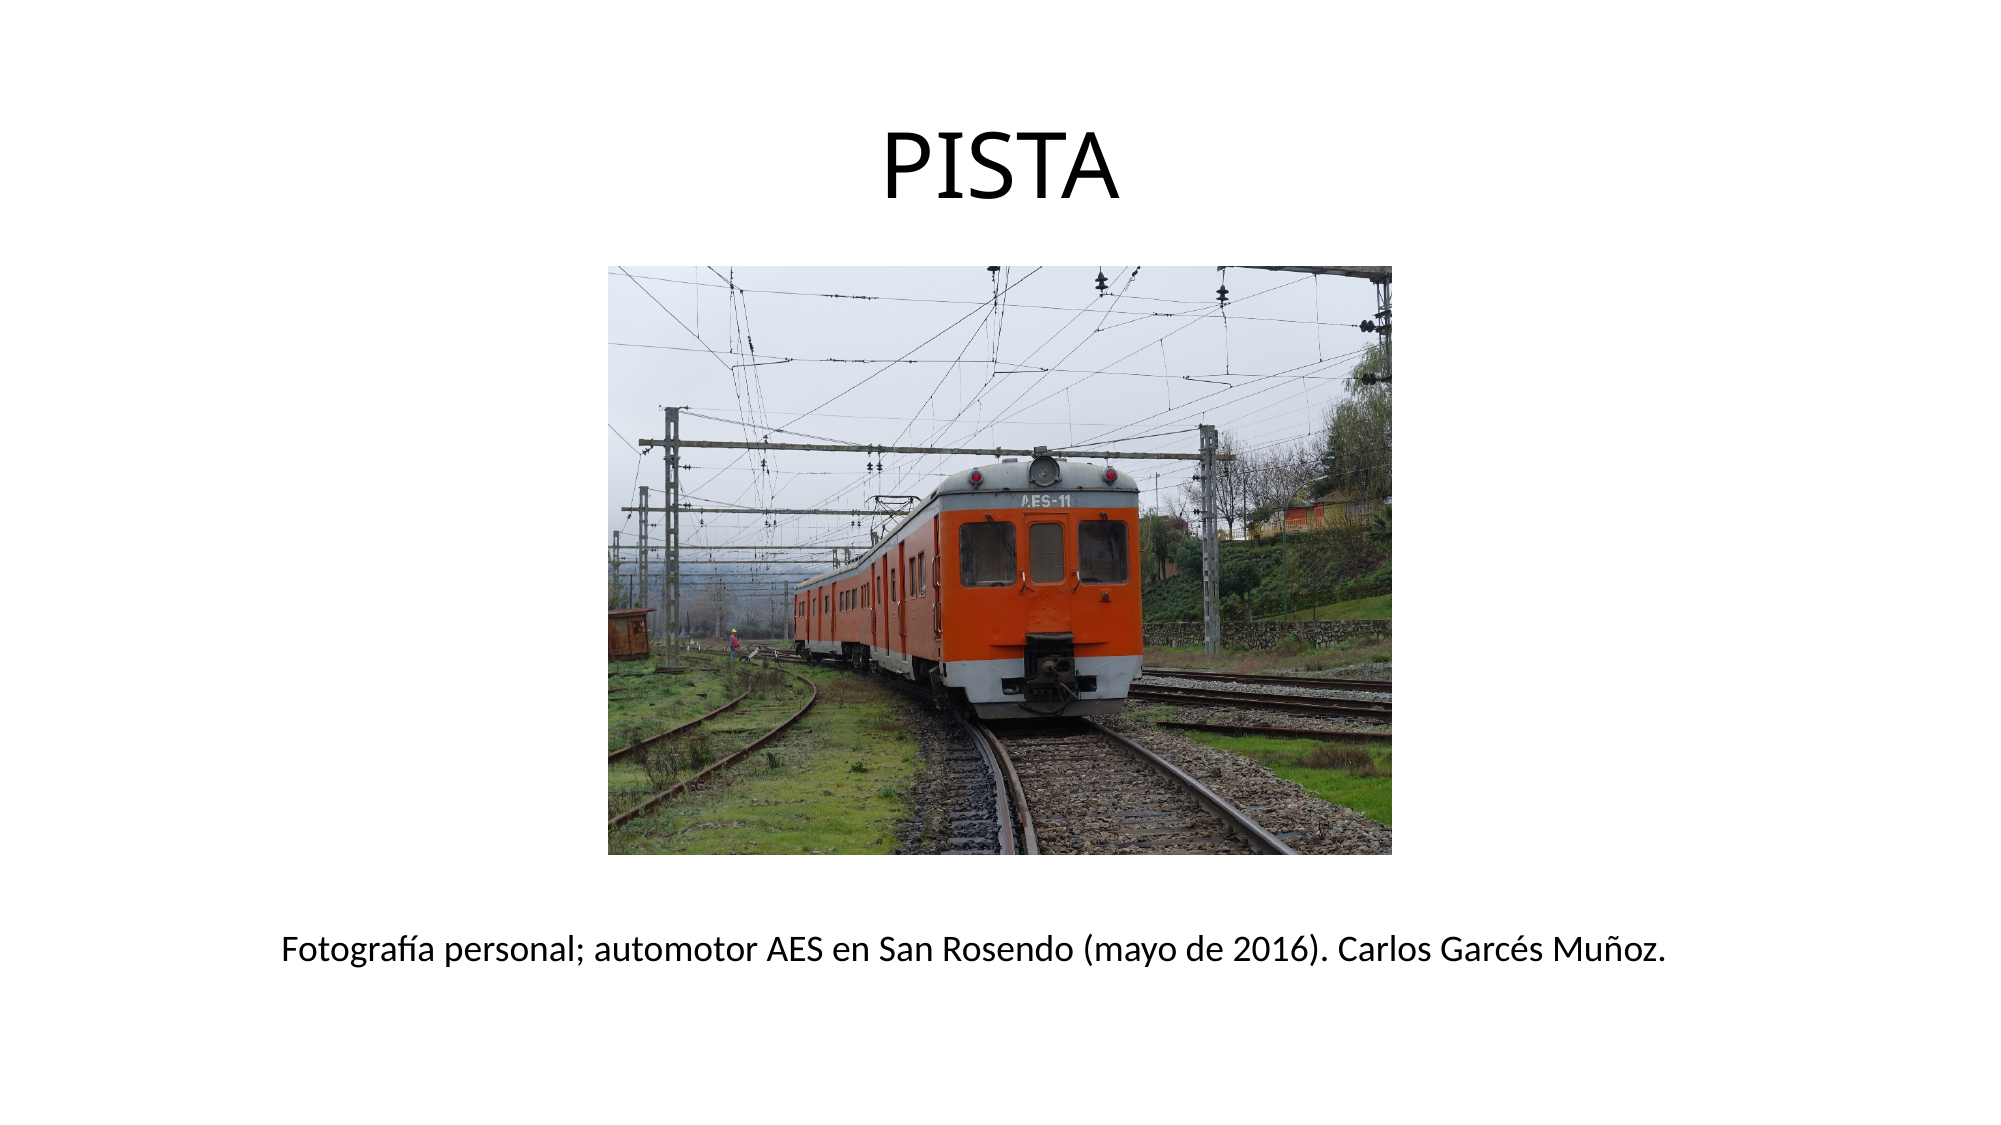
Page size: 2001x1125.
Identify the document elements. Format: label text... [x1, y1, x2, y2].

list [608, 266, 1392, 855]
text_box Fotografía personal; automotor AES en San Rosendo (mayo de 2016). Carlos Garcés Muñoz. [222, 916, 1728, 977]
title PISTA [137, 59, 1863, 278]
